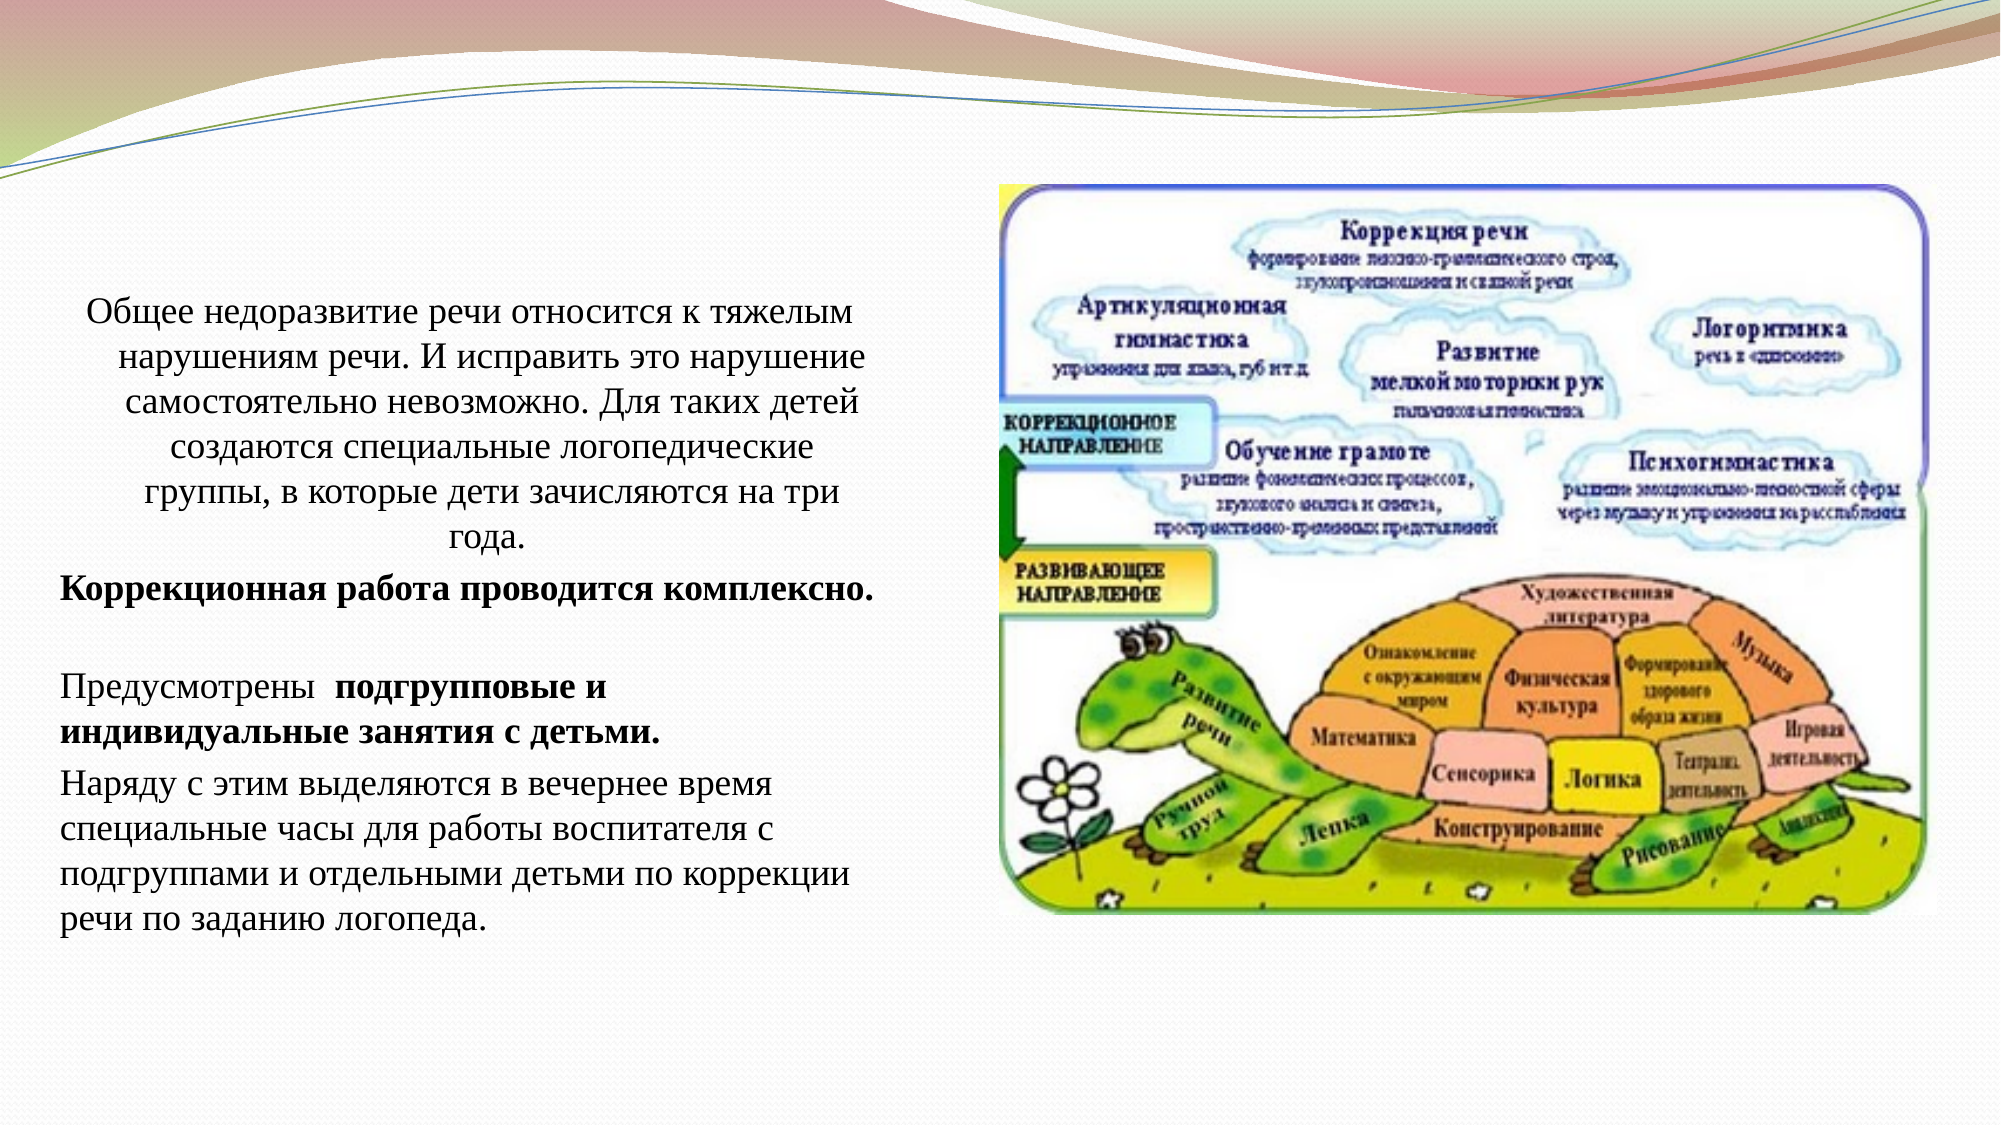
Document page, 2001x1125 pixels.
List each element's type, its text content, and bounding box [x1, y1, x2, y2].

list Общее недоразвитие речи относится к тяжелым нарушениям речи. И исправить это нарушение самостоятельно невозможно. Для таких детей создаются специальные логопедические группы, в которые дети зачисляются на три года. Коррекционная работа проводится комплексно. Предусмотрены подгрупповые и индивидуальные занятия с детьми. Наряду с этим выделяются в вечернее время специальные часы для работы воспитателя с подгруппами и отдельными детьми по коррекции речи по заданию логопеда. [45, 210, 895, 979]
picture [999, 184, 1937, 915]
